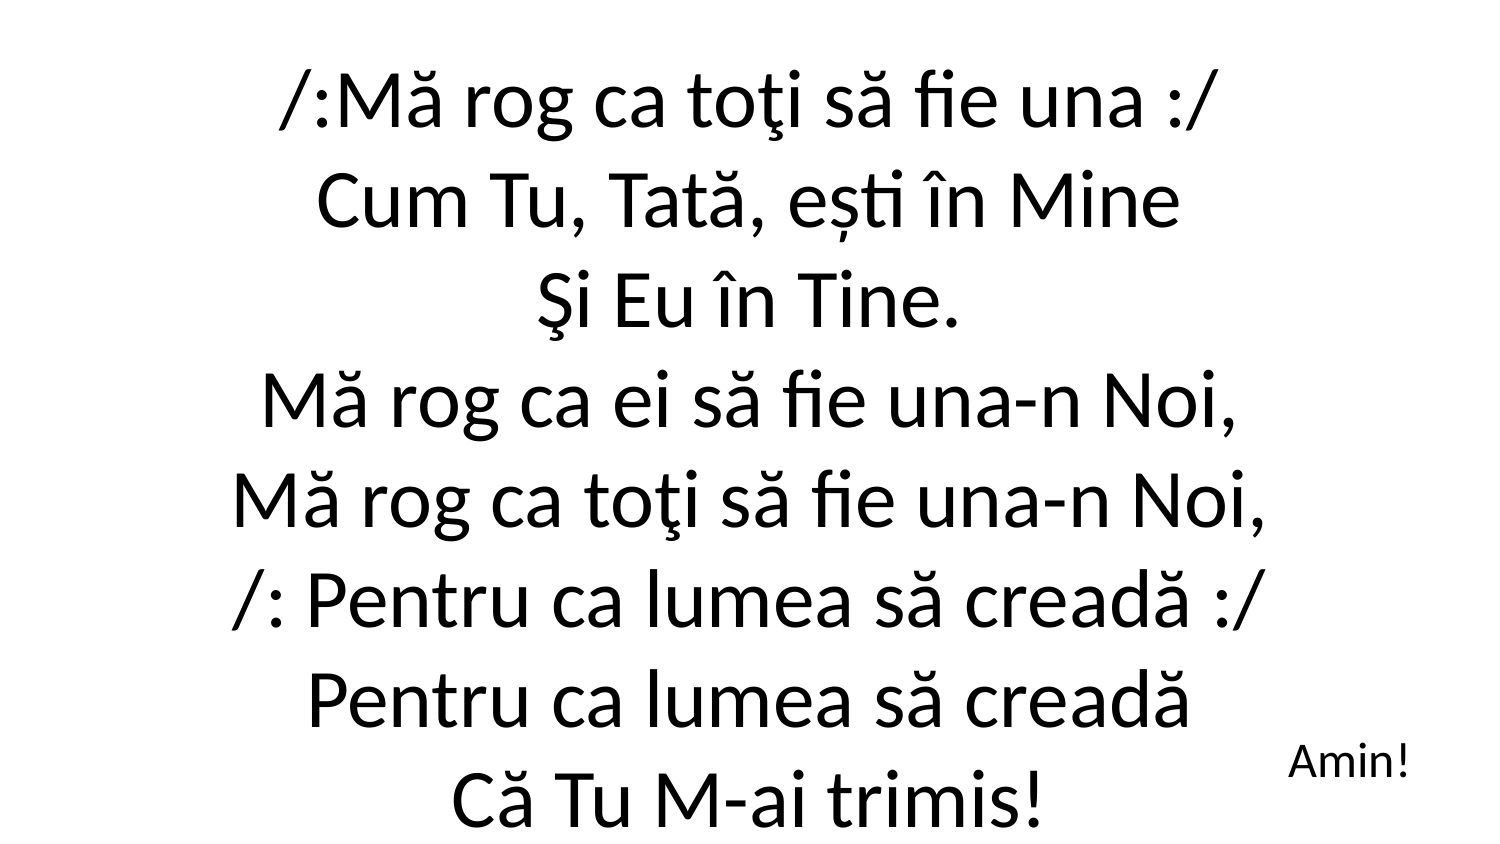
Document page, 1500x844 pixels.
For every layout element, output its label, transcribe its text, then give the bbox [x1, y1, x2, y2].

text_box /:Mă rog ca toţi să fie una :/ Cum Tu, Tată, ești în Mine Şi Eu în Tine. Mă rog ca ei să fie una-n Noi, Mă rog ca toţi să fie una-n Noi, /: Pentru ca lumea să creadă :/ Pentru ca lumea să creadă Că Tu M-ai trimis! [215, 0, 1284, 844]
text_box Amin! [1273, 674, 1427, 795]
